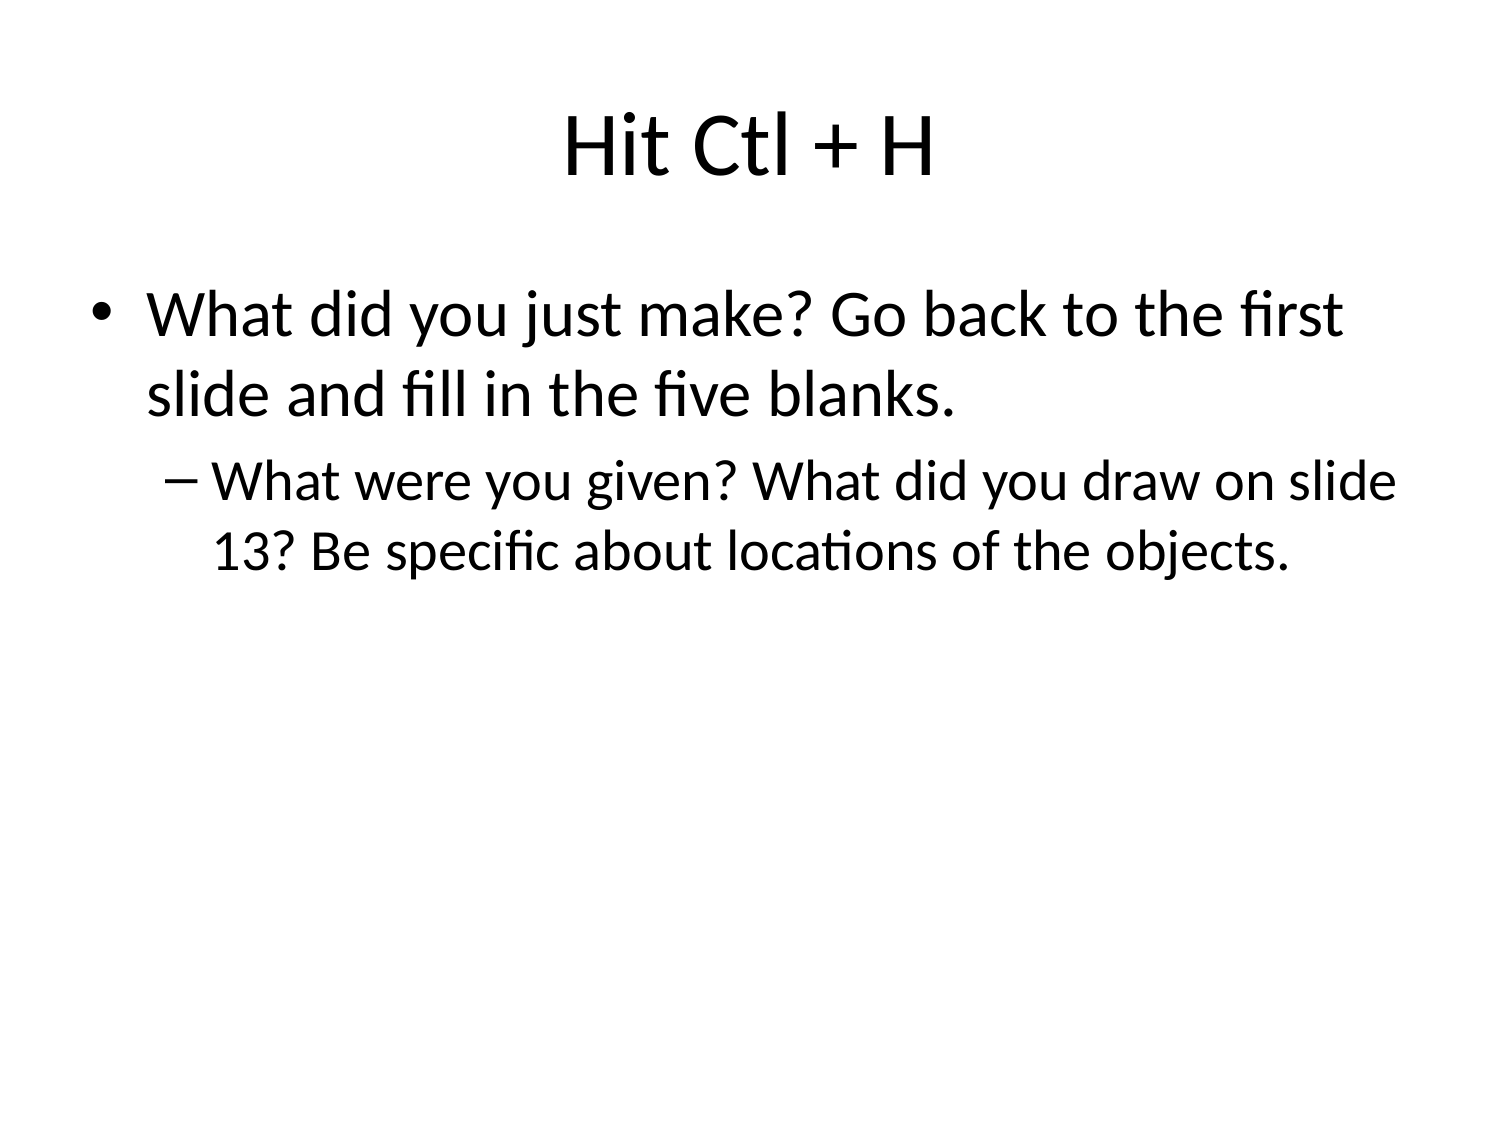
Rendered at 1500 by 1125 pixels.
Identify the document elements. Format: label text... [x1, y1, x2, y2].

list What did you just make? Go back to the first slide and fill in the five blanks. What were you given? What did you draw on slide 13? Be specific about locations of the objects. [75, 262, 1425, 1005]
title Hit Ctl + H [75, 45, 1425, 233]
